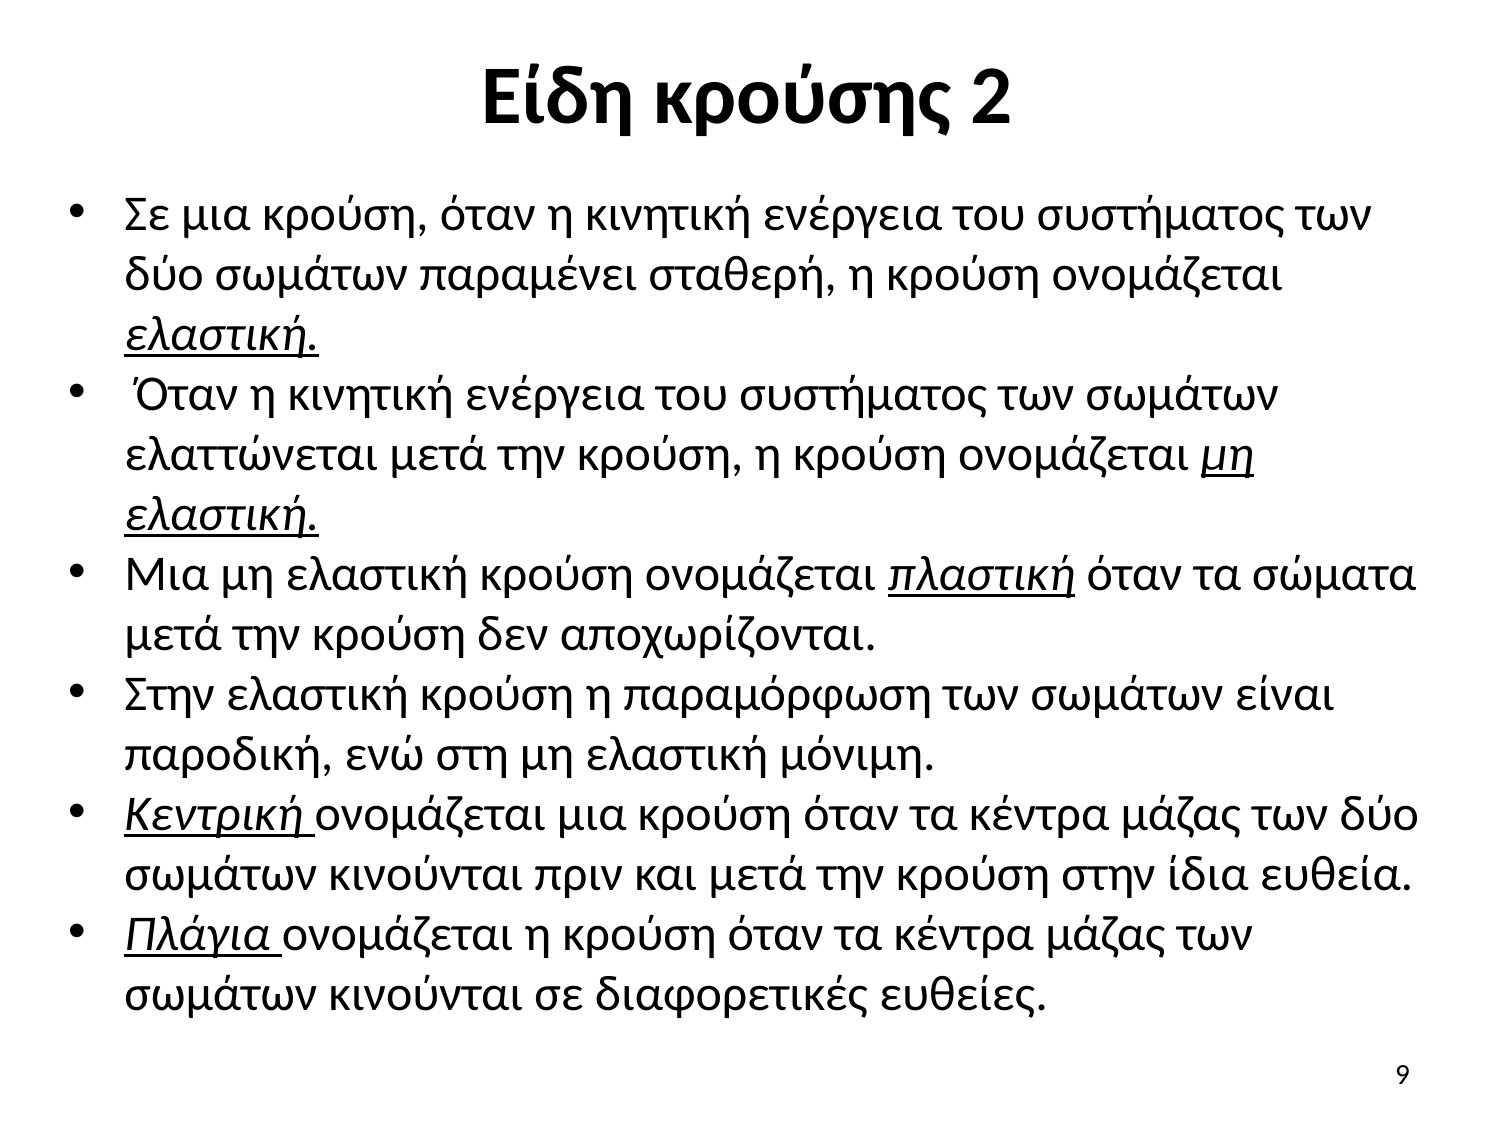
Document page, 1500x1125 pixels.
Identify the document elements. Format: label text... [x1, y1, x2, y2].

slide_number 9 [1074, 1042, 1425, 1103]
title Είδη κρούσης 2 [41, 54, 1453, 126]
list Σε μια κρούση, όταν η κινητική ενέργεια του συστήματος των δύο σωμάτων παραμένει σταθερή, η κρούση ονομάζεται ελαστική. Όταν η κινητική ενέργεια του συστήματος των σωμάτων ελαττώνεται μετά την κρούση, η κρούση ονομάζεται μη ελαστική. Μια μη ελαστική κρούση ονομάζεται πλαστική όταν τα σώματα μετά την κρούση δεν αποχωρίζονται. Στην ελαστική κρούση η παραμόρφωση των σωμάτων είναι παροδική, ενώ στη μη ελαστική μόνιμη. Κεντρική ονομάζεται μια κρούση όταν τα κέντρα μάζας των δύο σωμάτων κινούνται πριν και μετά την κρούση στην ίδια ευθεία. Πλάγια ονομάζεται η κρούση όταν τα κέντρα μάζας των σωμάτων κινούνται σε διαφορετικές ευθείες. [53, 172, 1436, 1047]
